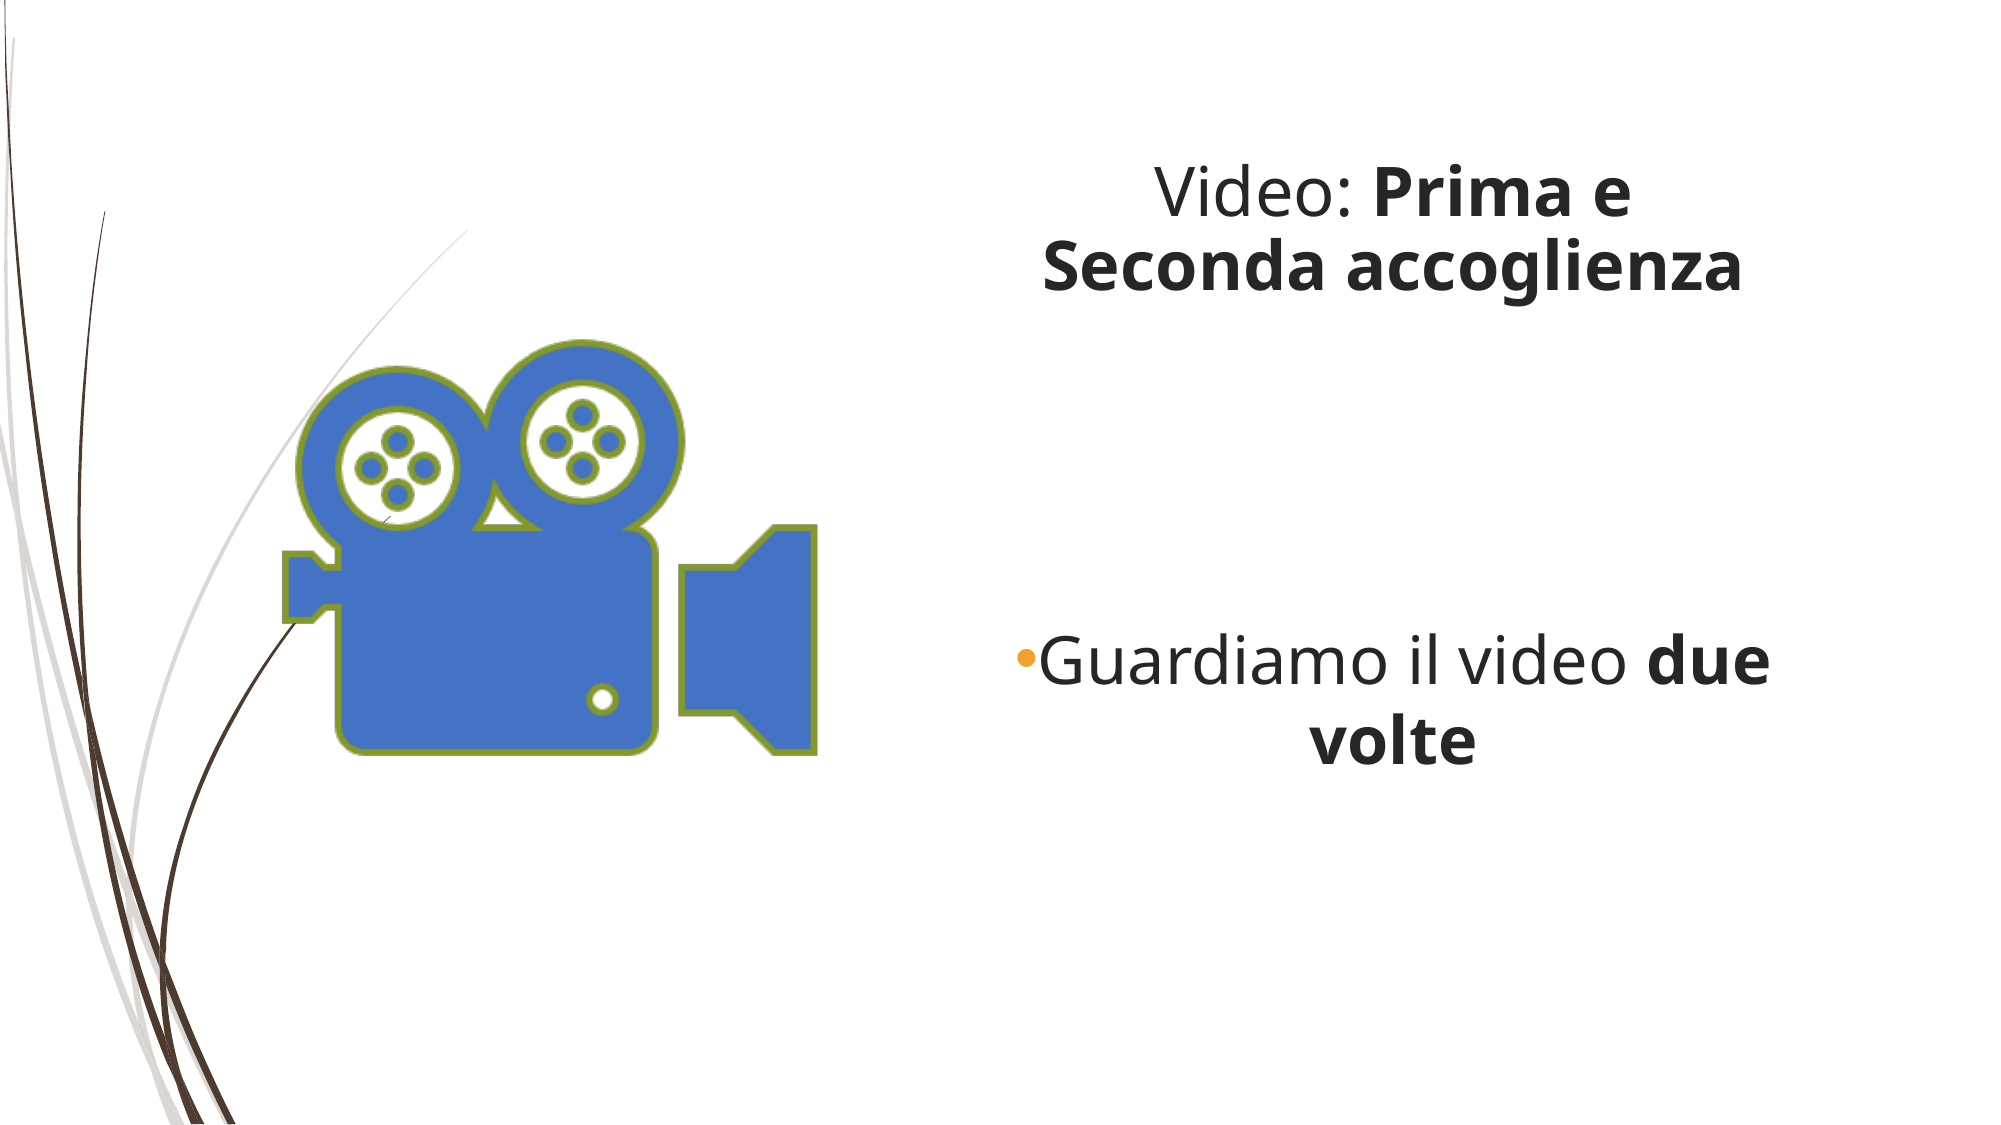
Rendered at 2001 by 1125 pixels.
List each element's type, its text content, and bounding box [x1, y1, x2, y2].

title Video: Prima e Seconda accoglienza [999, 124, 1788, 339]
list Guardiamo il video due volte [999, 610, 1788, 1125]
picture [232, 231, 867, 865]
